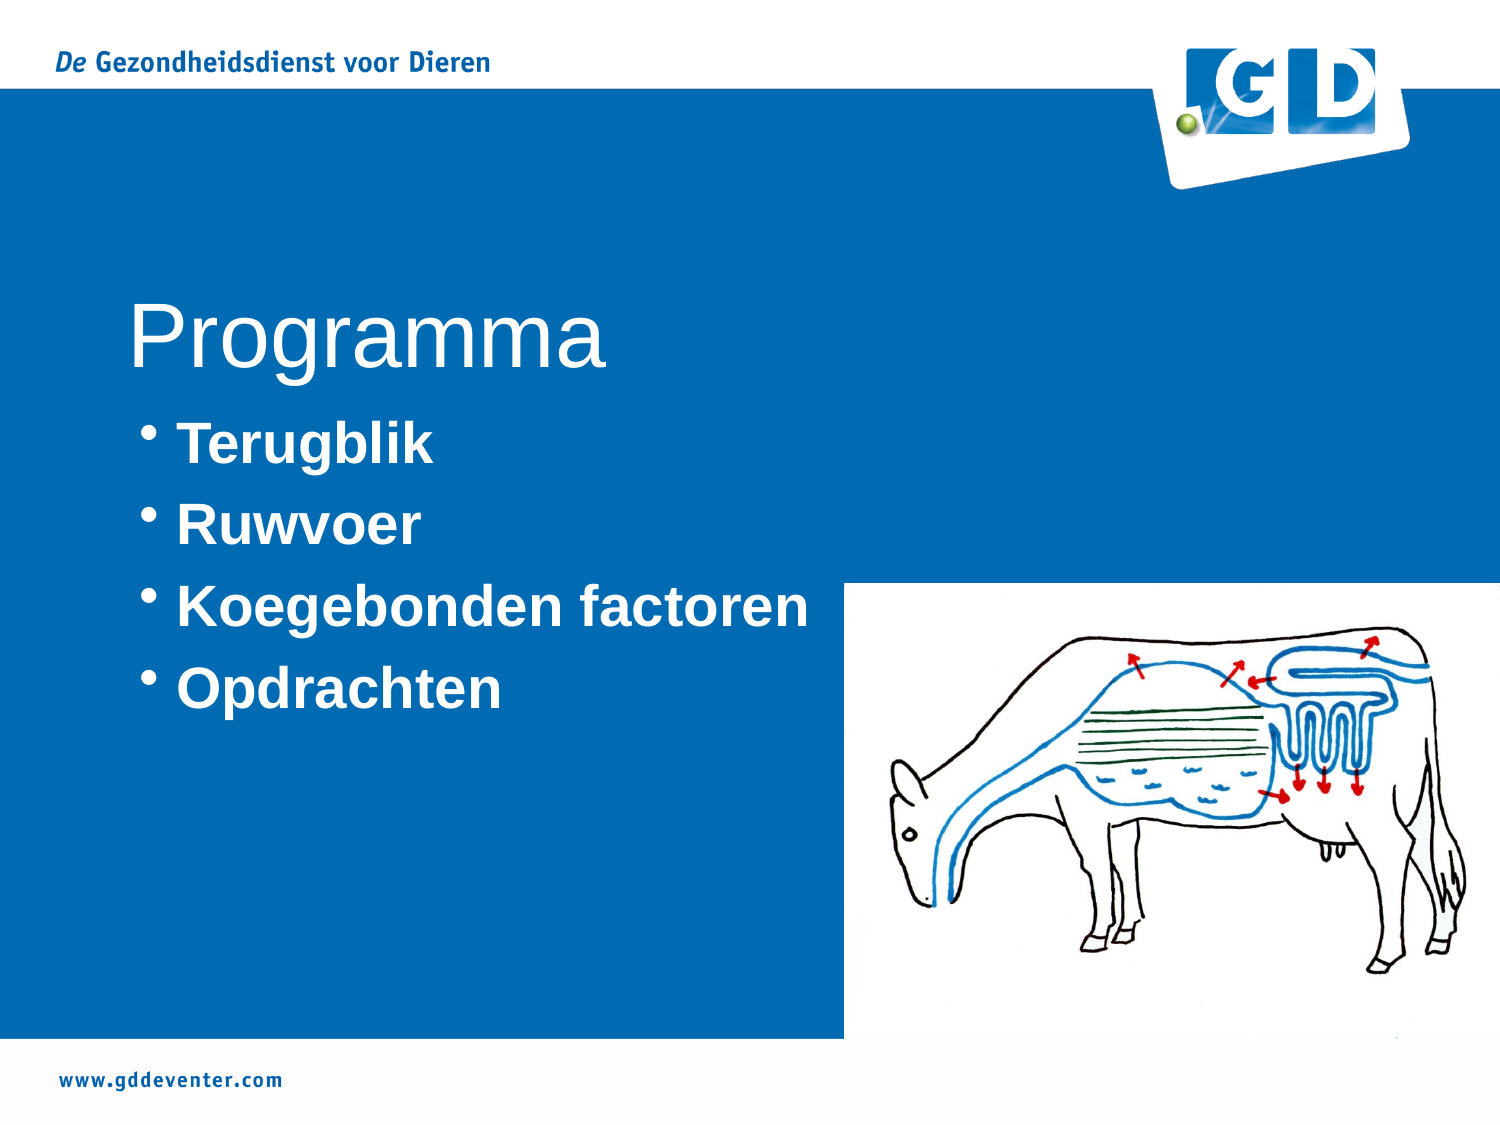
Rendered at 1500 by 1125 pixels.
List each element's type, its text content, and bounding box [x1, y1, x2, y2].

title Programma [112, 237, 1388, 426]
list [844, 583, 1500, 1039]
picture [0, 0, 1500, 1125]
list Terugblik Ruwvoer Koegebonden factoren Opdrachten [123, 396, 975, 997]
